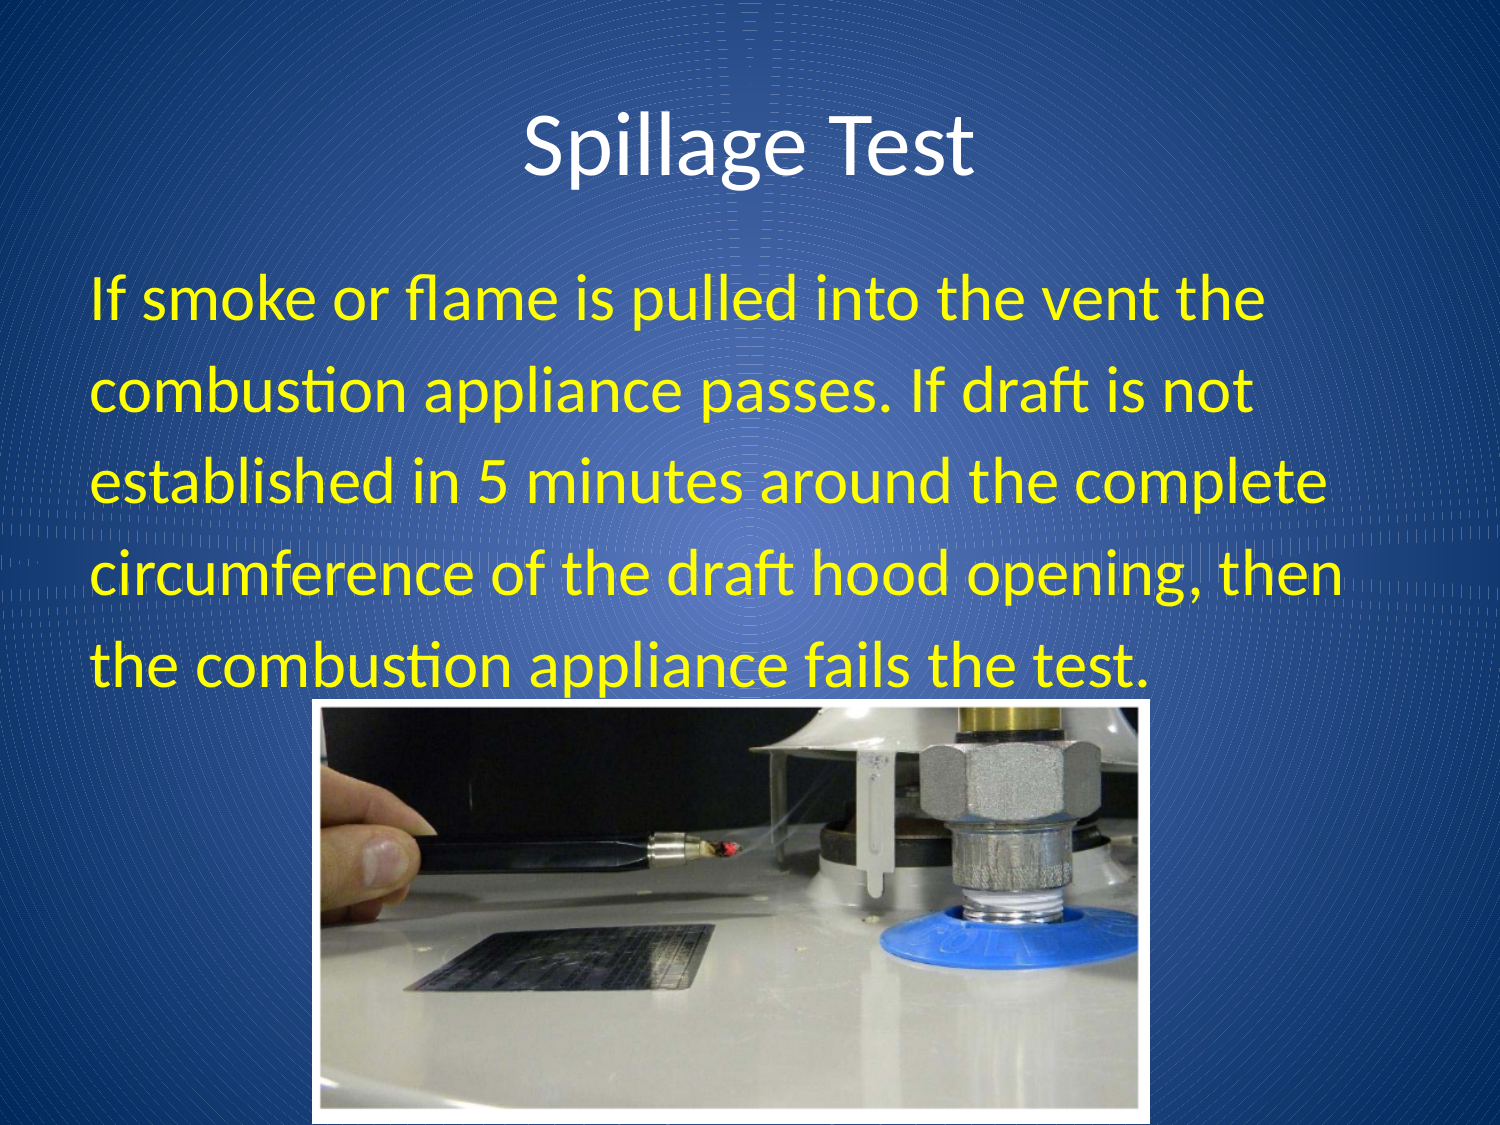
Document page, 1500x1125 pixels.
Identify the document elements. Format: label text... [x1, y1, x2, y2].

picture [312, 699, 1151, 1124]
text_box If smoke or flame is pulled into the vent the combustion appliance passes. If draft is not established in 5 minutes around the complete circumference of the draft hood opening, then the combustion appliance fails the test. [0, 234, 1463, 709]
title Spillage Test [75, 45, 1425, 233]
